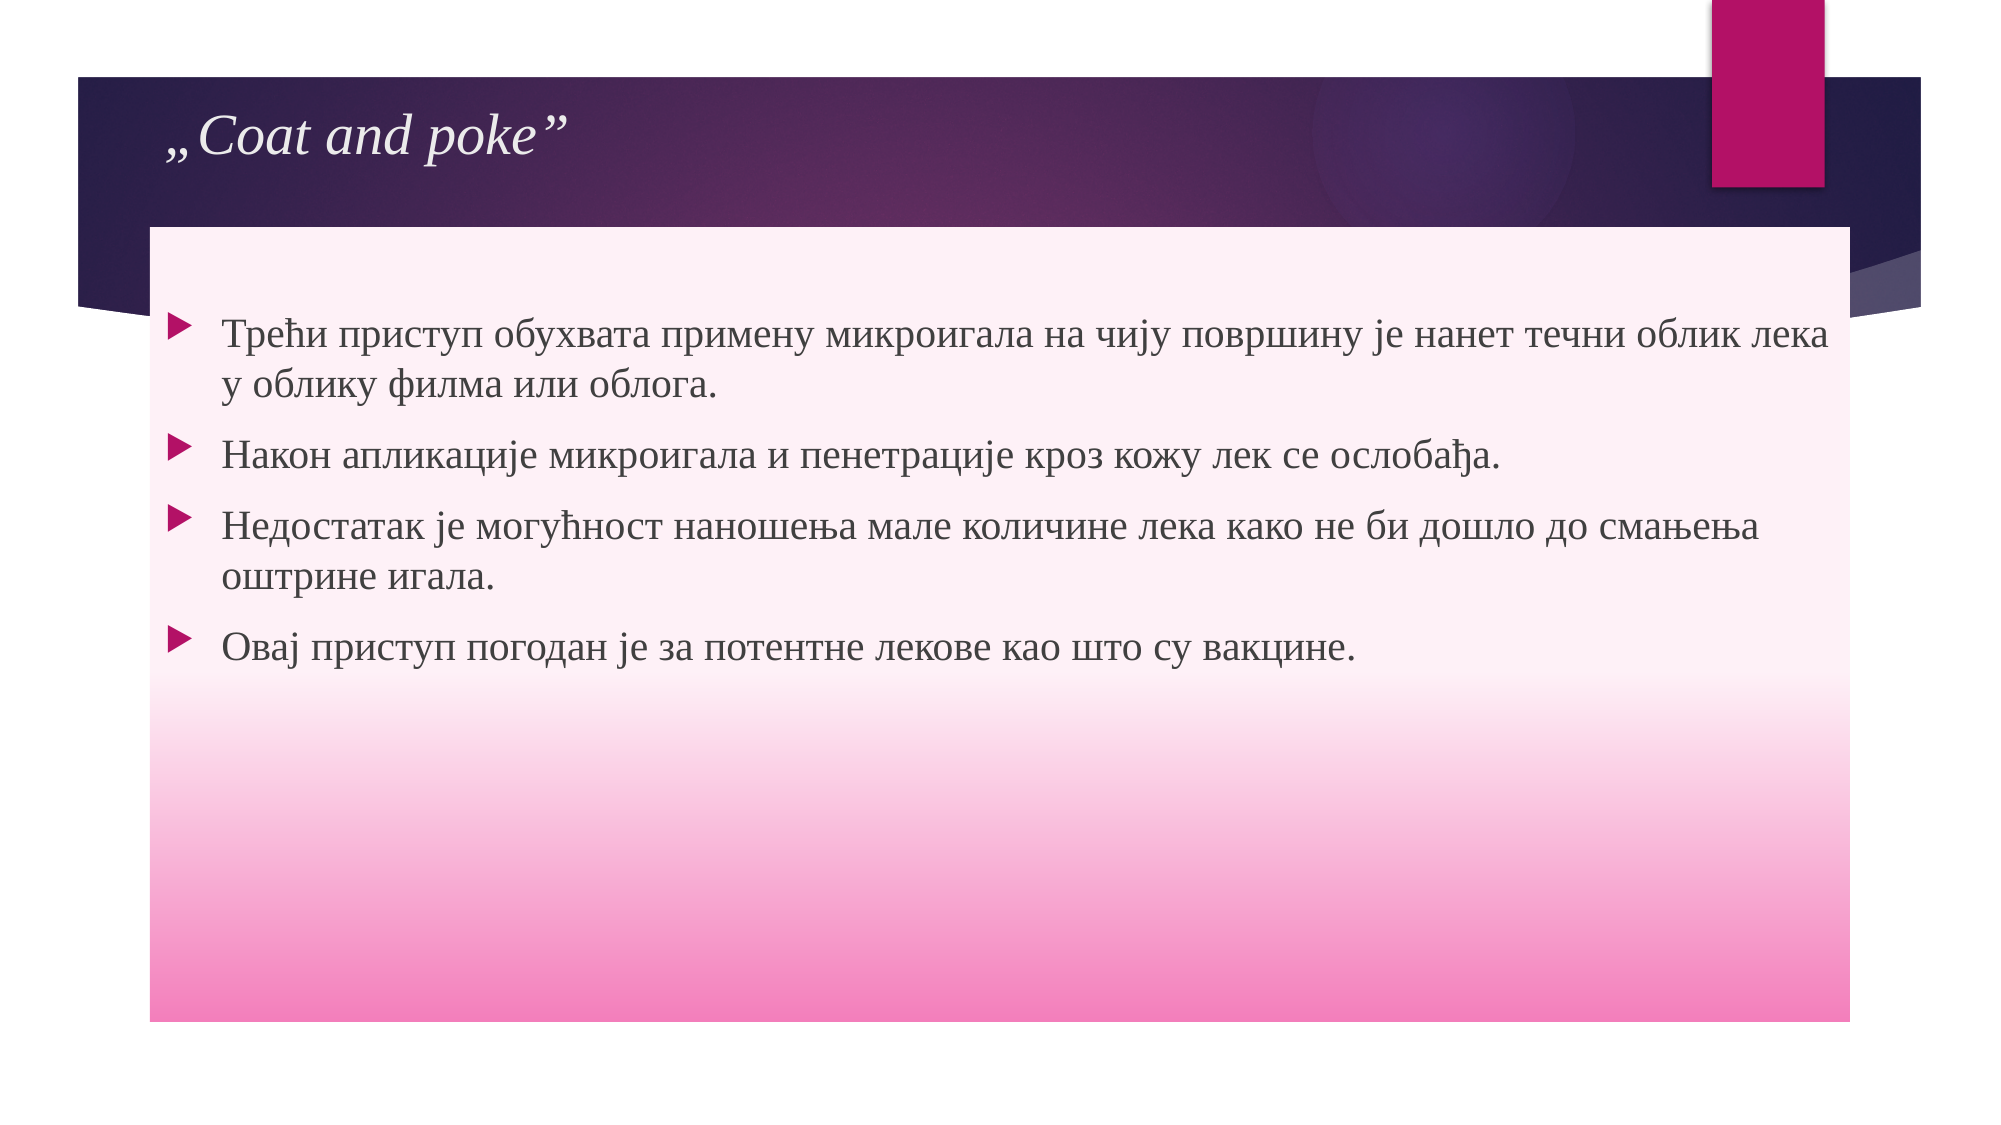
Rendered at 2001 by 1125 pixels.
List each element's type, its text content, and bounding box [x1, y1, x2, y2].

list Трећи приступ обухвата примену микроигала на чију површину је нанет течни облик лека у облику филма или облога. Након апликације микроигала и пенетрације кроз кожу лек се ослобађа. Недостатак је могућност наношења мале количине лека како не би дошло до смањења оштрине игала. Овај приступ погодан је за потентне лекове као што су вакцине. [149, 227, 1850, 1022]
title „Coat and poke” [149, 0, 1851, 262]
